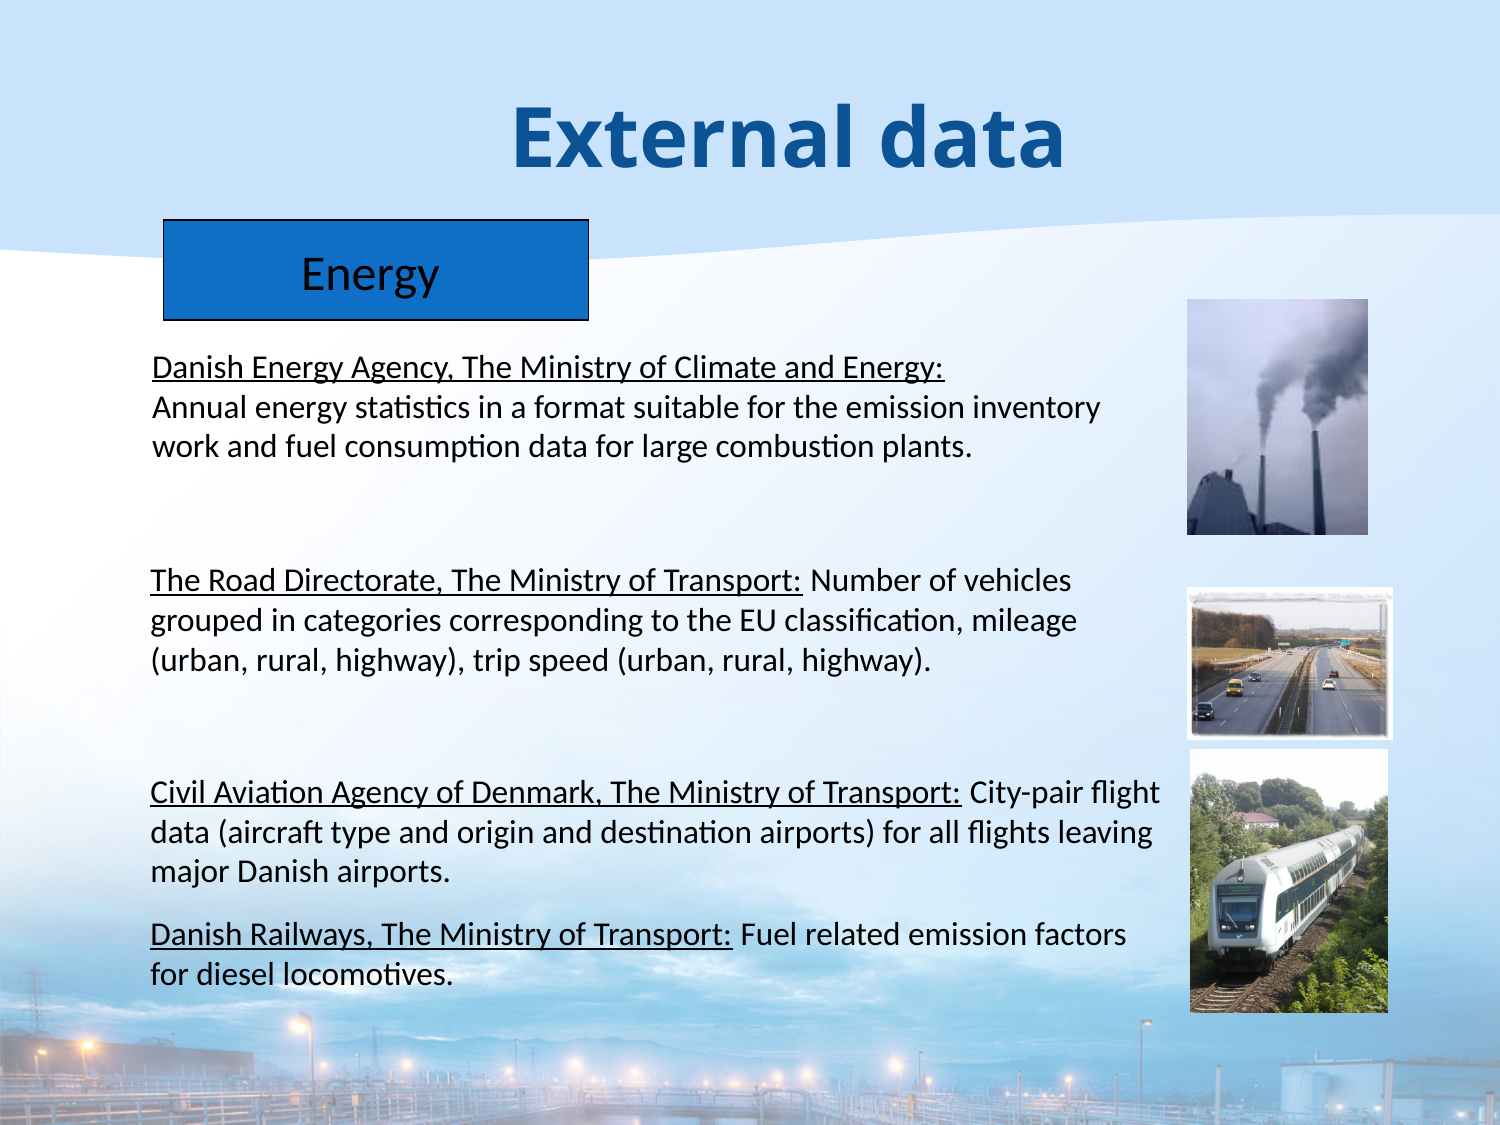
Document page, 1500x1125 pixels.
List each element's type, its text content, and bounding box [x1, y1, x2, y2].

text_box Civil Aviation Agency of Denmark, The Ministry of Transport: City-pair flight data (aircraft type and origin and destination airports) for all flights leaving major Danish airports. Danish Railways, The Ministry of Transport: Fuel related emission factors for diesel locomotives. [135, 762, 1185, 1000]
text_box Danish Energy Agency, The Ministry of Climate and Energy: Annual energy statistics in a format suitable for the emission inventory work and fuel consumption data for large combustion plants. [137, 337, 1175, 472]
text_box Energy [163, 219, 589, 320]
text_box The Road Directorate, The Ministry of Transport: Number of vehicles grouped in categories corresponding to the EU classification, mileage (urban, rural, highway), trip speed (urban, rural, highway). [135, 550, 1099, 686]
picture [0, 215, 1500, 1125]
title External data [159, 78, 1441, 208]
